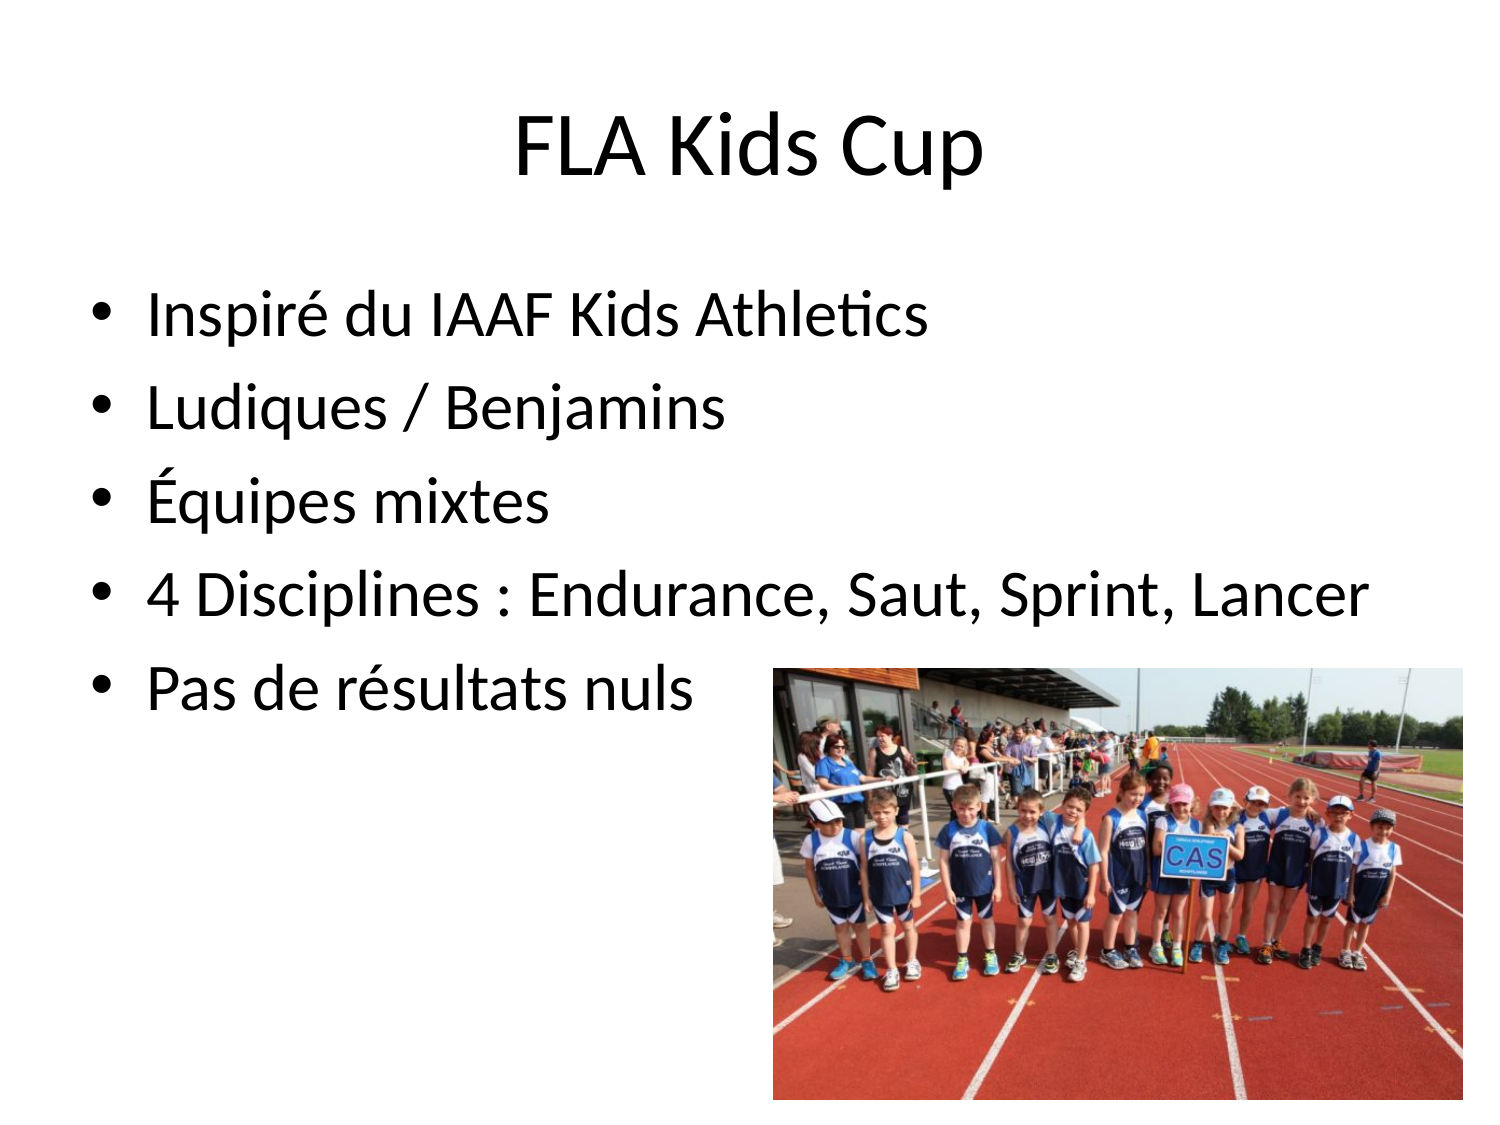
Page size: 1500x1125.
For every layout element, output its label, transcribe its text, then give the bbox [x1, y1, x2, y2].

title FLA Kids Cup [75, 45, 1425, 233]
picture [773, 668, 1463, 1100]
list Inspiré du IAAF Kids Athletics Ludiques / Benjamins Équipes mixtes 4 Disciplines : Endurance, Saut, Sprint, Lancer Pas de résultats nuls [75, 262, 1425, 1005]
